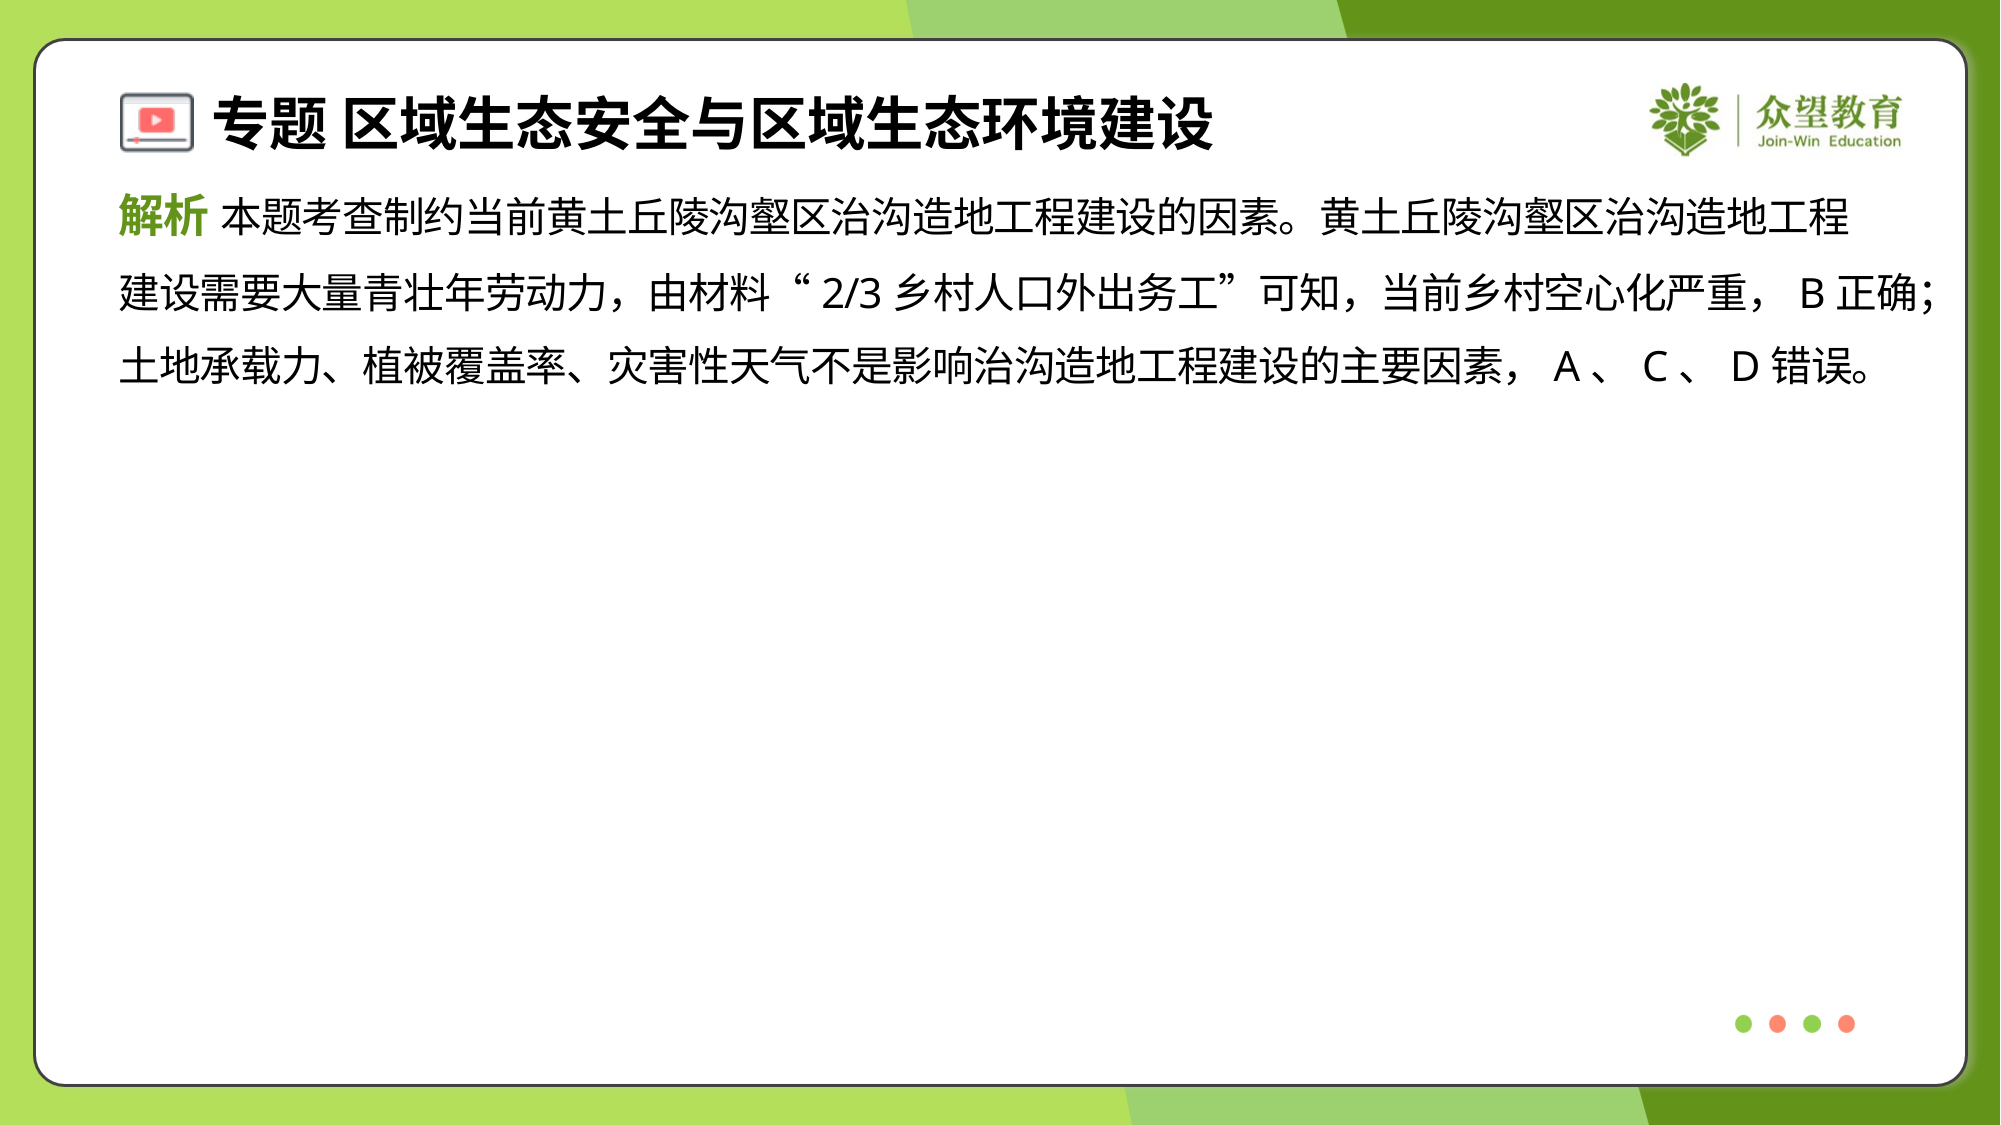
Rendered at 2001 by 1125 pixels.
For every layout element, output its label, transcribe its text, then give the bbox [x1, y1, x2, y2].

picture [0, 0, 2000, 1125]
text_box 解析 本题考查制约当前黄土丘陵沟壑区治沟造地工程建设的因素。黄土丘陵沟壑区治沟造地工程 建设需要大量青壮年劳动力，由材料“2/3乡村人口外出务工”可知，当前乡村空心化严重，B正确； 土地承载力、植被覆盖率、灾害性天气不是影响治沟造地工程建设的主要因素，A、C、D错误。 [118, 164, 1883, 383]
